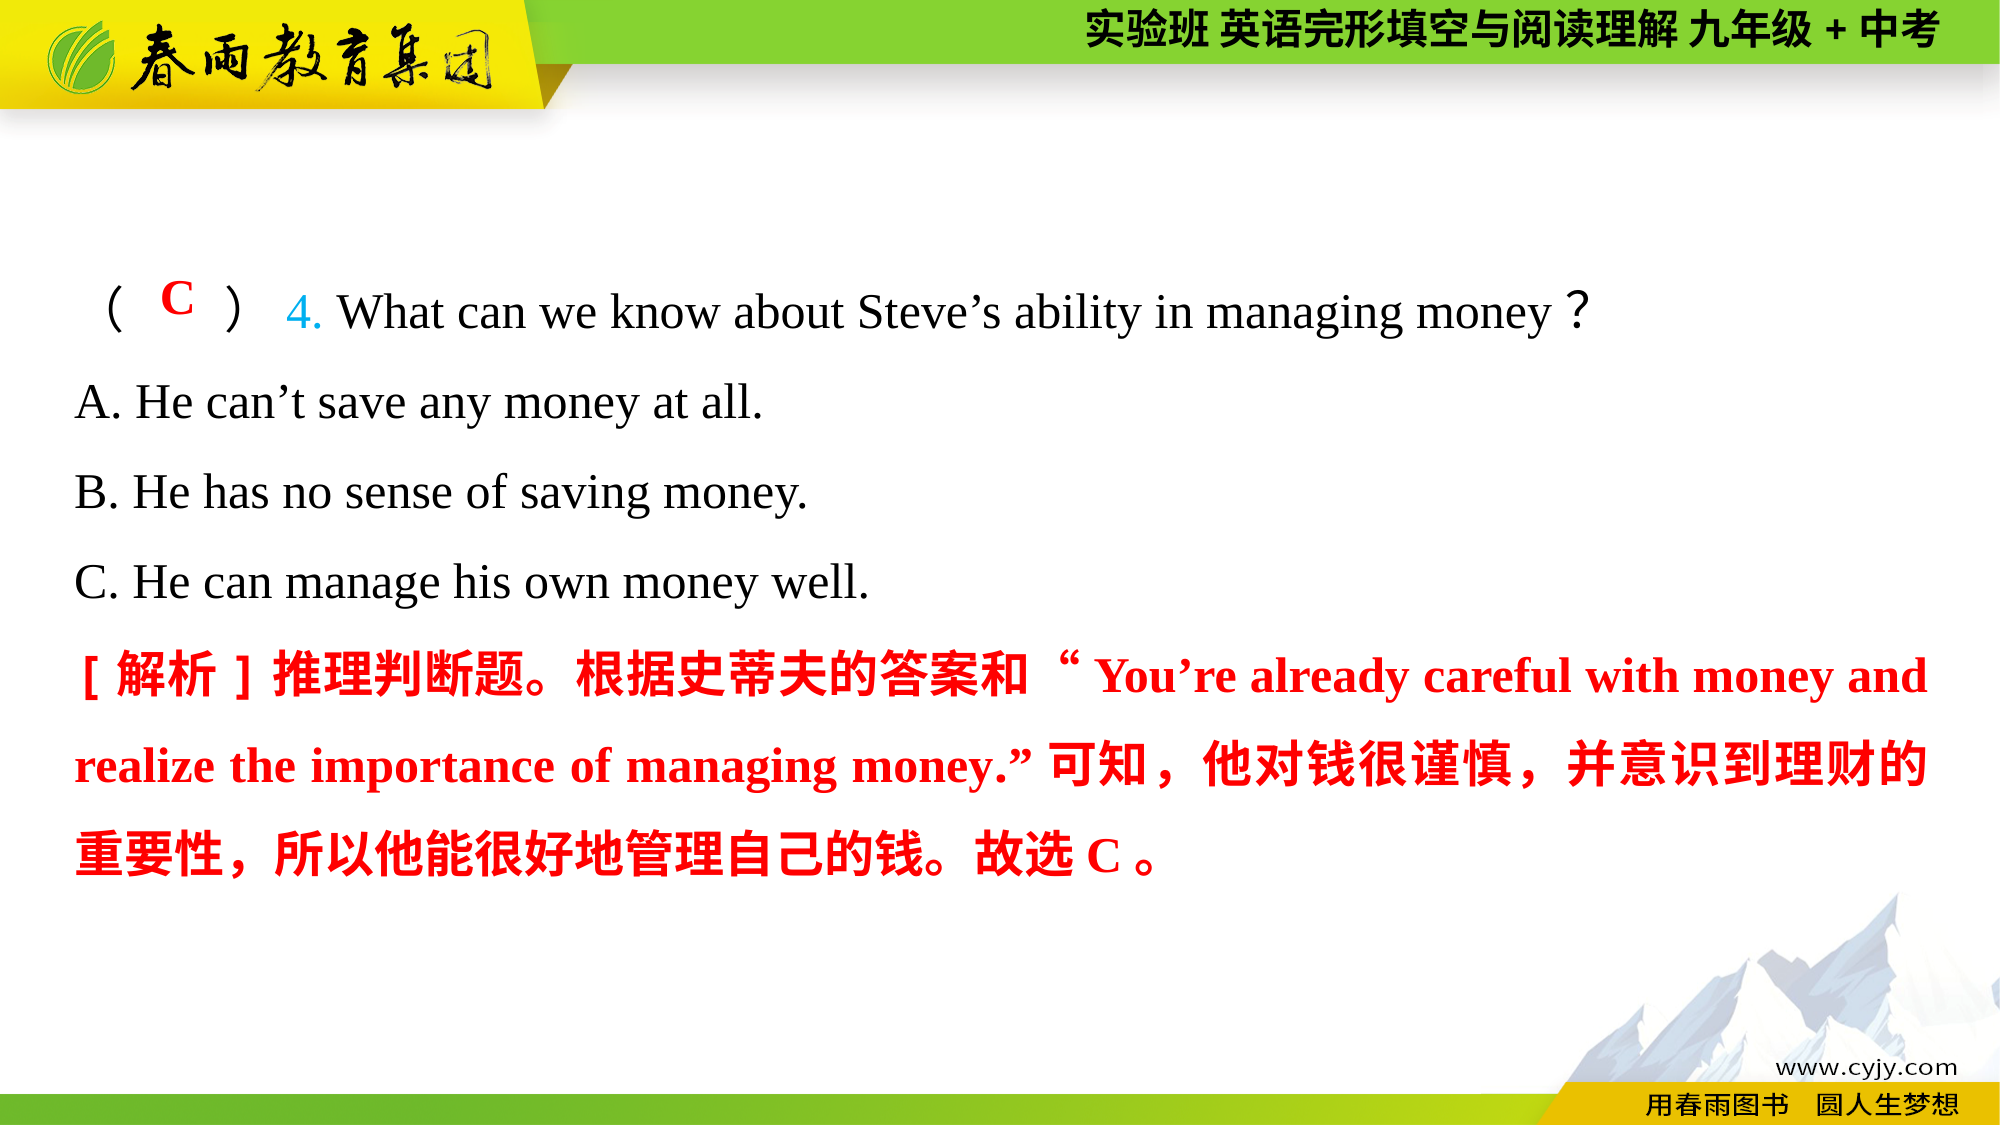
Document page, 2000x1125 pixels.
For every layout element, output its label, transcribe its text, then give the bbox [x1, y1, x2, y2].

list （ ）4. What can we know about Steve’s ability in managing money？ A. He can’t save any money at all. B. He has no sense of saving money. C. He can manage his own money well. [59, 240, 1944, 620]
text_box [解析]推理判断题。根据史蒂夫的答案和“You’re already careful with money and realize the importance of managing money.”可知，他对钱很谨慎，并意识到理财的重要性，所以他能很好地管理自己的钱。故选C。 [59, 620, 1944, 891]
picture [0, 0, 2000, 1125]
text_box C [144, 257, 211, 333]
